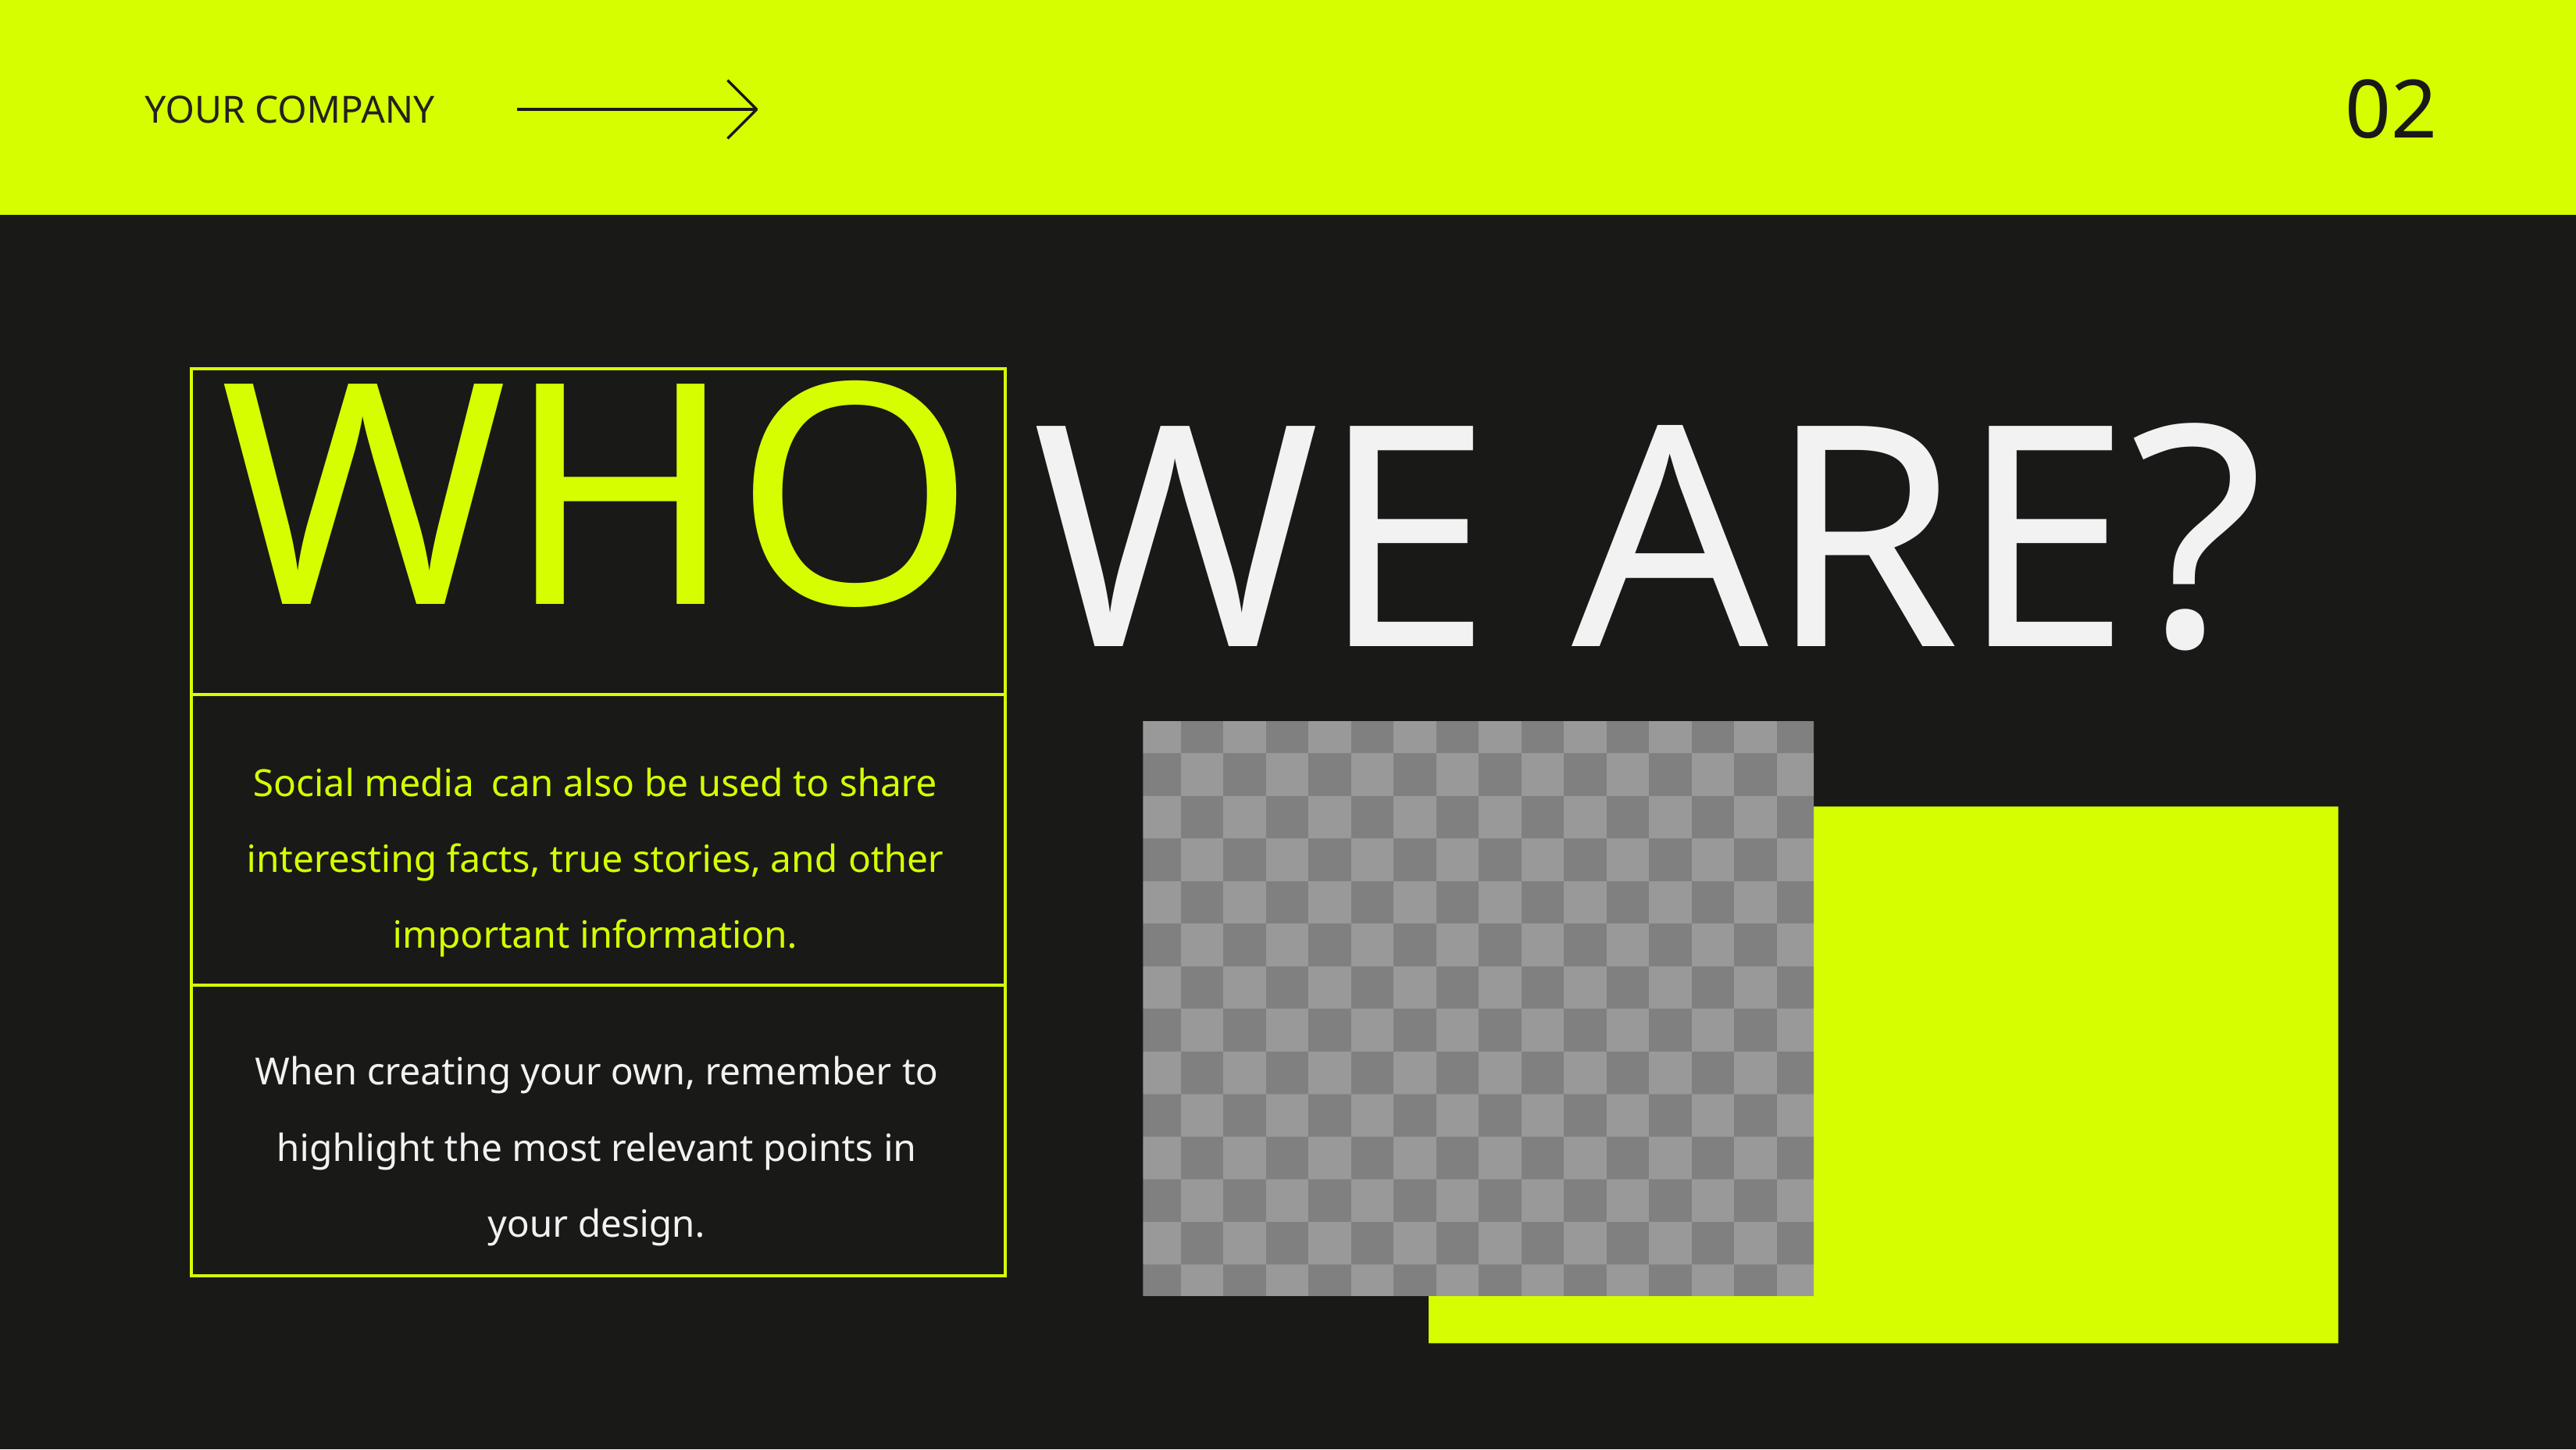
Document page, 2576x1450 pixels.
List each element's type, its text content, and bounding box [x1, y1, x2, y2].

table_cell When creating your own, remember to highlight the most relevant points in your design. [193, 987, 1004, 1274]
text_box [1429, 806, 2339, 1344]
picture [1143, 721, 1814, 1296]
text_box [0, 0, 2576, 216]
title WE ARE? [1033, 336, 2385, 709]
table_header WHO [193, 370, 1004, 693]
table_cell Social media can also be used to share interesting facts, true stories, and other important information. [193, 696, 1004, 984]
